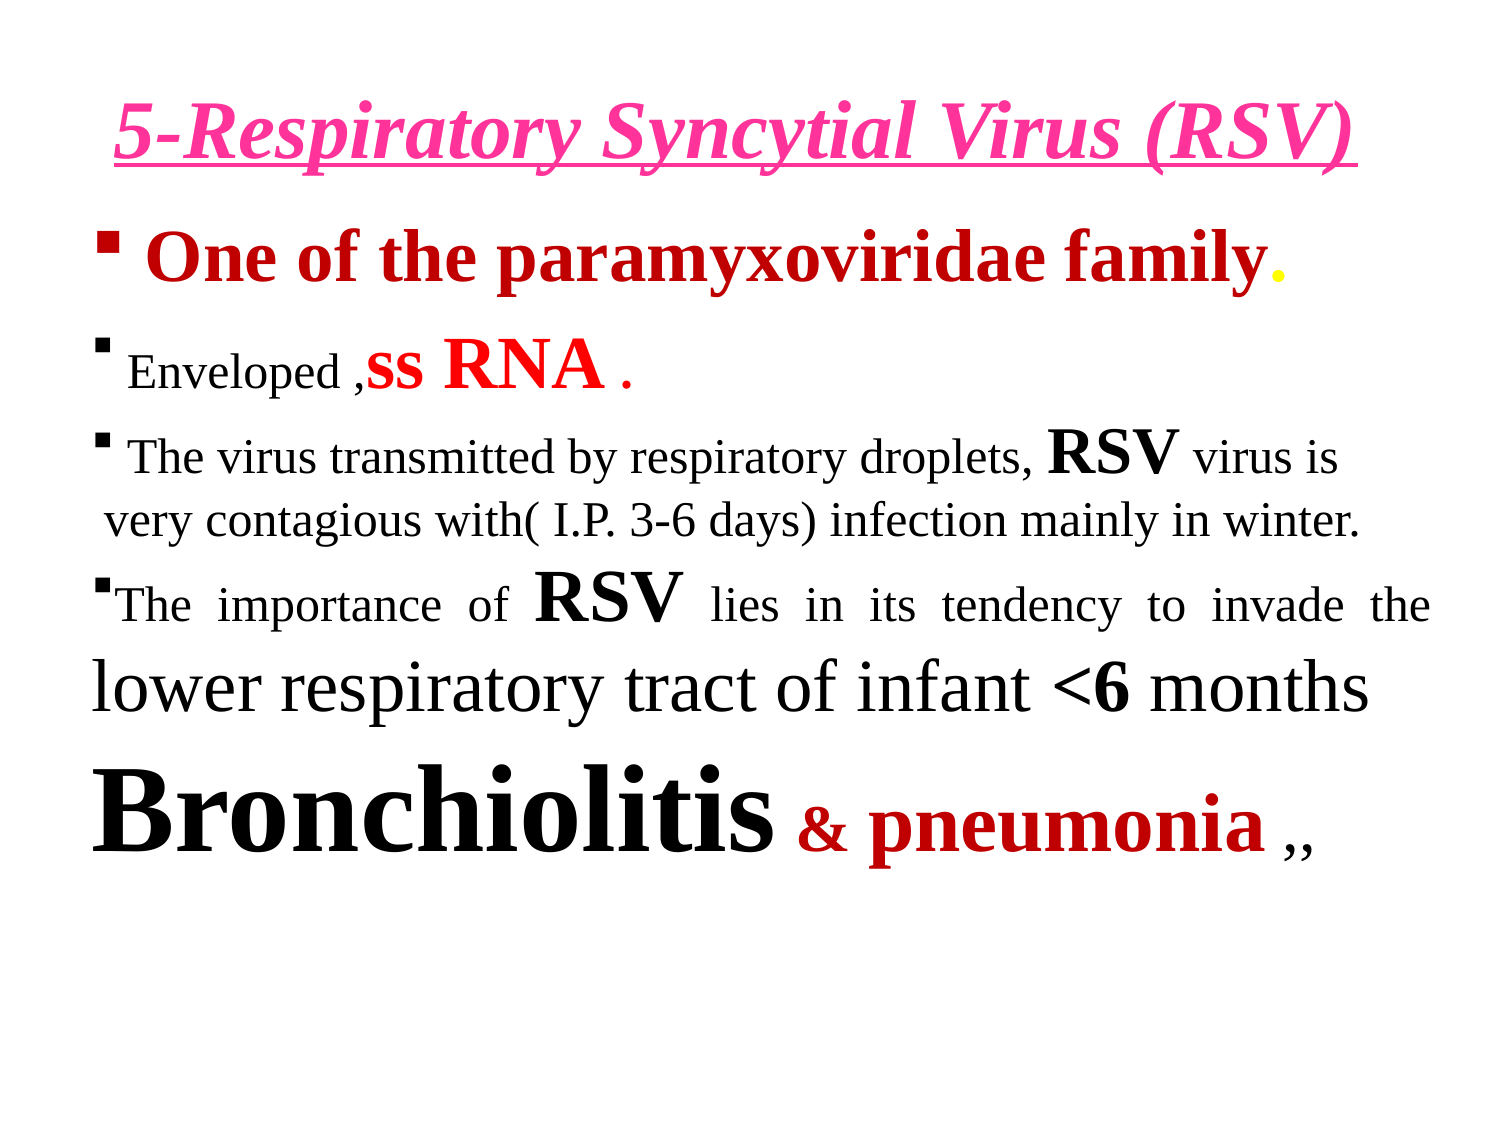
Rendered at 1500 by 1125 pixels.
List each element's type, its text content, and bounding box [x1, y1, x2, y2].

text_box 5-Respiratory Syncytial Virus (RSV) [48, 67, 1424, 183]
text_box One of the paramyxoviridae family. Enveloped ,ss RNA . The virus transmitted by respiratory droplets, RSV virus is very contagious with( I.P. 3-6 days) infection mainly in winter. The importance of RSV lies in its tendency to invade the lower respiratory tract of infant <6 months Bronchiolitis & pneumonia ,, [76, 199, 1447, 1024]
